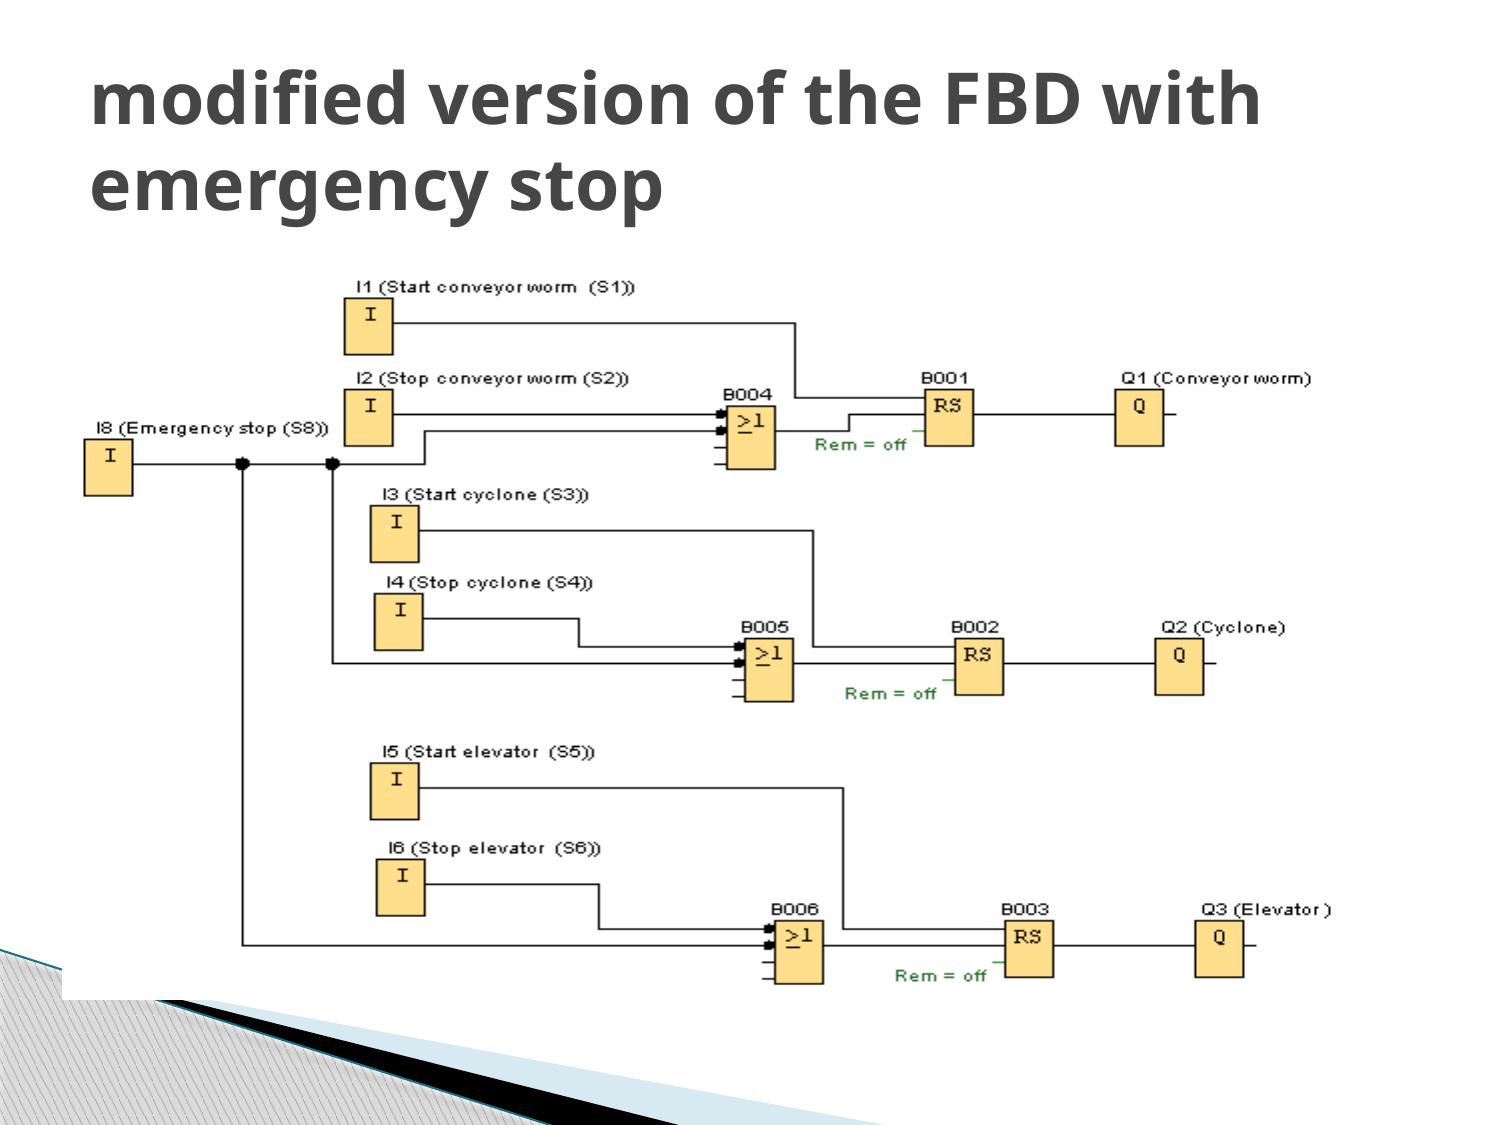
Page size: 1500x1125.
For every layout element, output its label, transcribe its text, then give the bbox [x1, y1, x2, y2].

title modified version of the FBD with emergency stop [75, 45, 1425, 233]
picture [62, 238, 1363, 1001]
